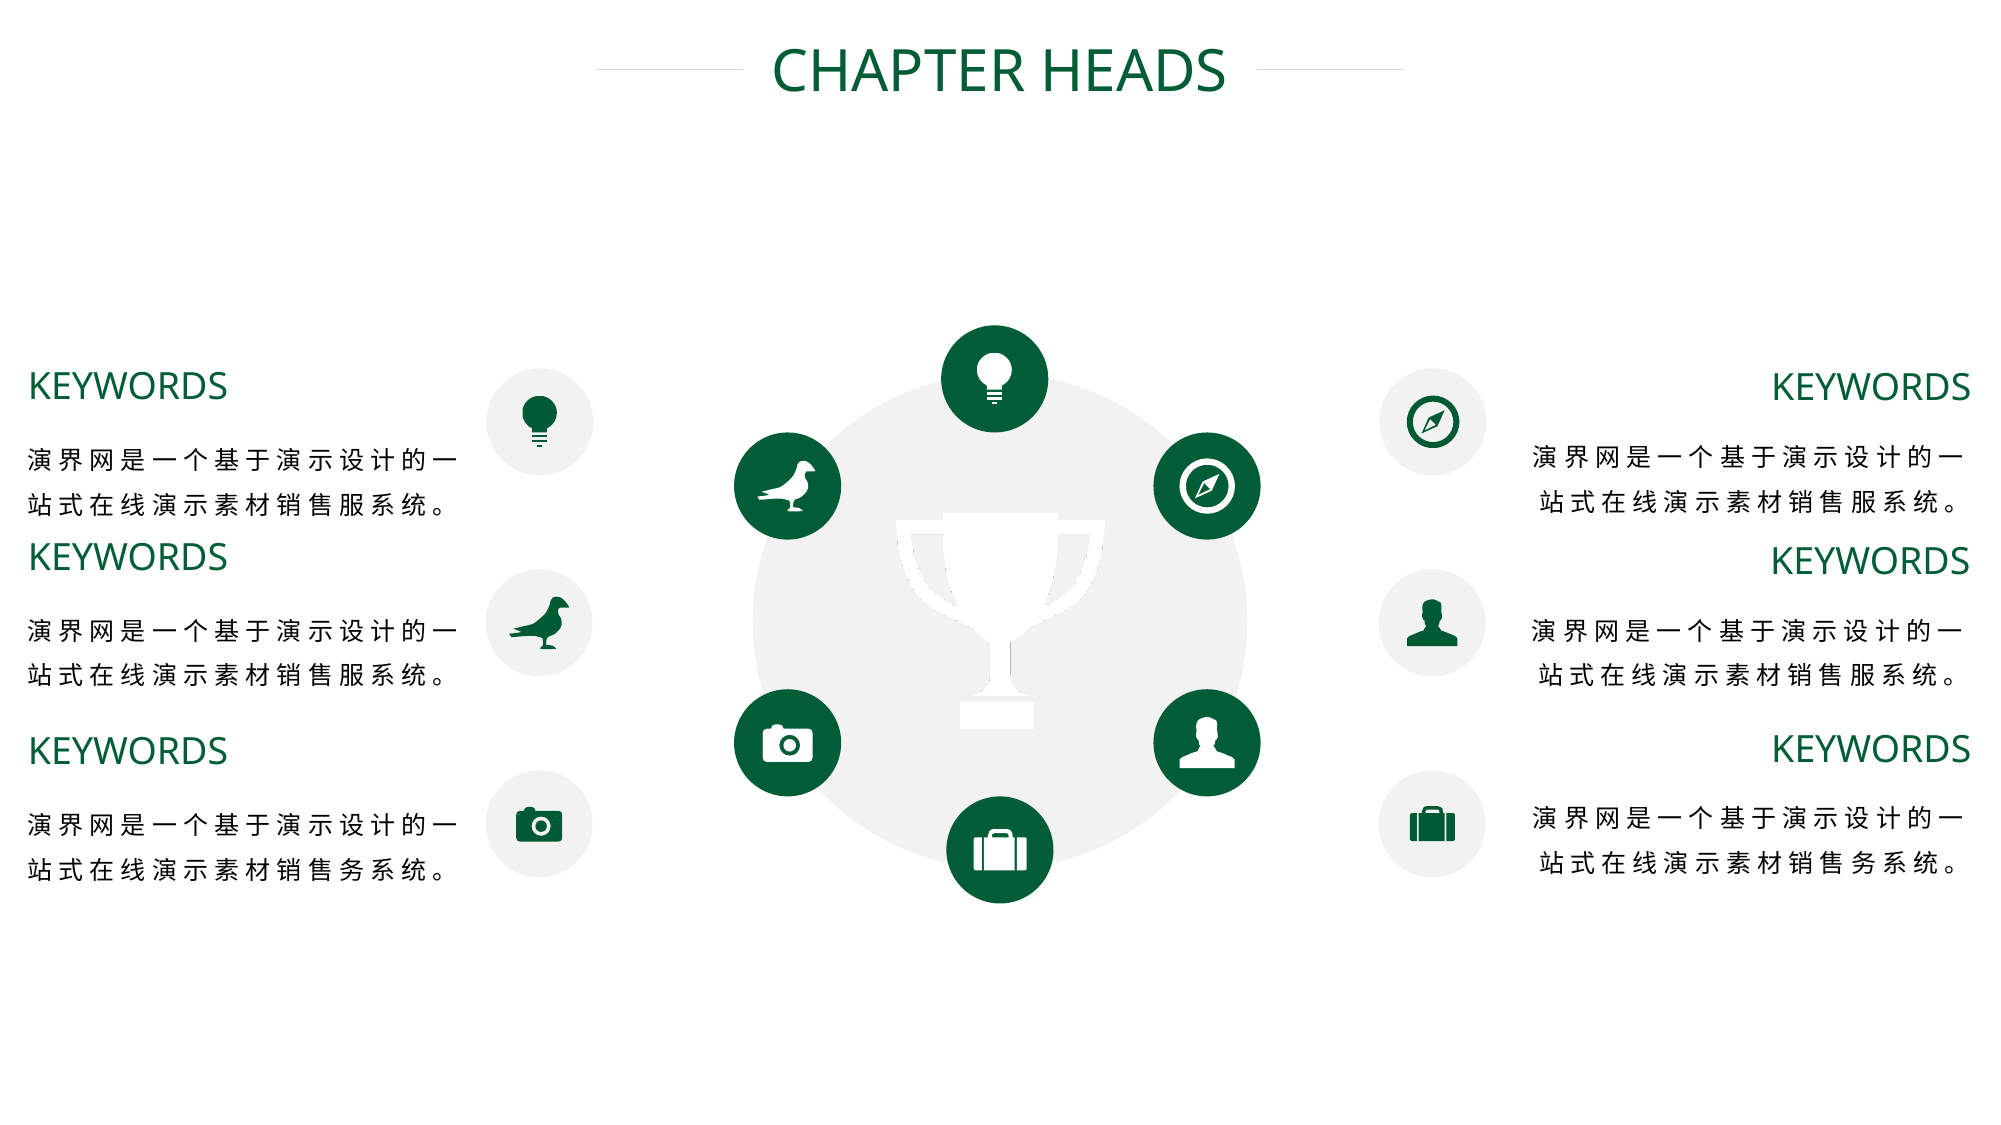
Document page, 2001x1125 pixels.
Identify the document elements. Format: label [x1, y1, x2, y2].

text_box [595, 26, 1405, 112]
picture [1179, 458, 1235, 514]
text_box [1378, 368, 1487, 878]
text_box [1497, 529, 1986, 699]
picture [762, 723, 813, 762]
text_box [12, 525, 503, 699]
text_box [733, 688, 843, 798]
picture [892, 513, 1108, 729]
text_box [1152, 431, 1262, 541]
text_box [751, 377, 1249, 864]
text_box [1152, 688, 1262, 798]
picture [977, 352, 1013, 405]
text_box [485, 368, 594, 878]
text_box [12, 354, 500, 529]
text_box [1498, 717, 1987, 887]
picture [756, 460, 816, 512]
picture [973, 829, 1027, 871]
text_box [12, 719, 500, 894]
text_box [945, 795, 1055, 905]
text_box [940, 324, 1050, 434]
picture [1179, 717, 1235, 769]
text_box [1498, 355, 1987, 525]
text_box [733, 431, 843, 541]
